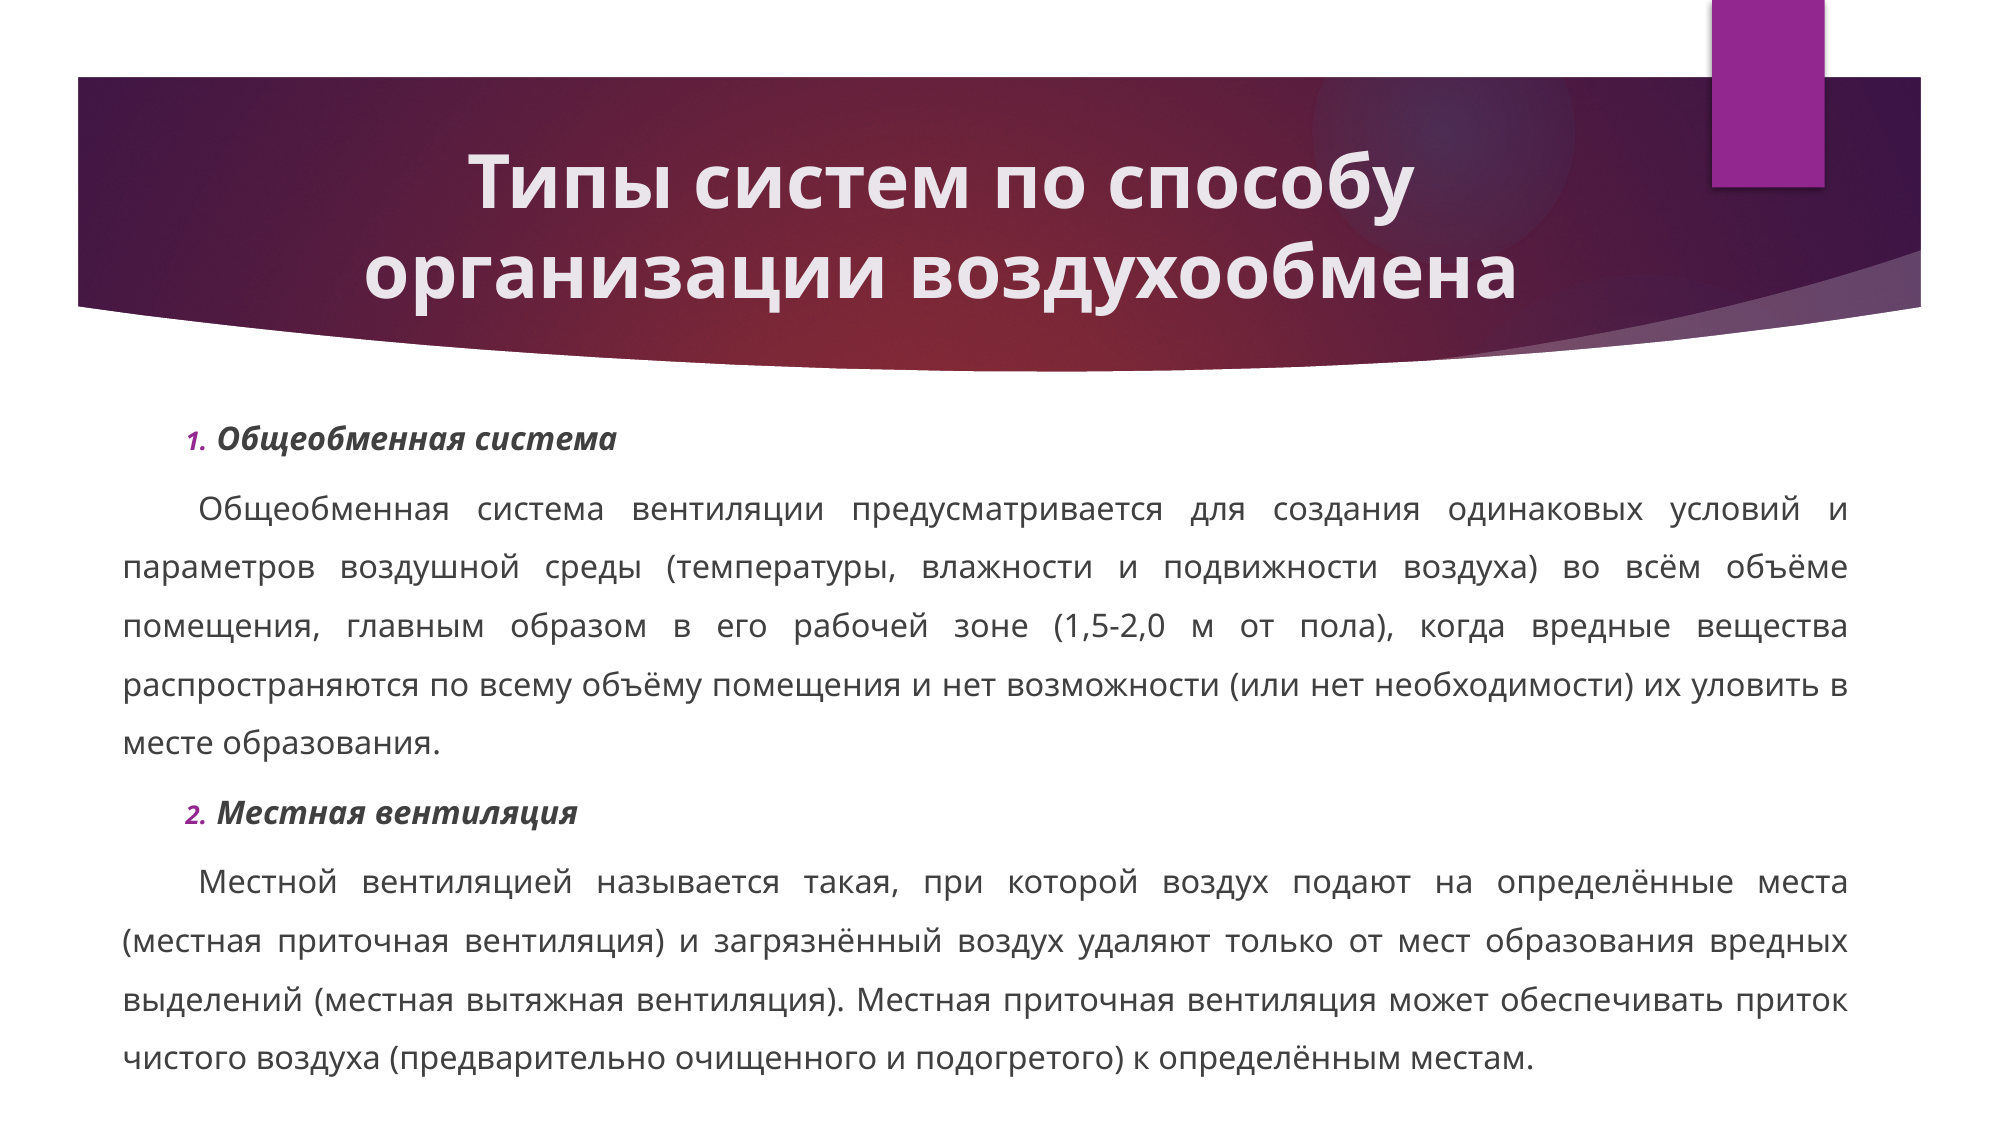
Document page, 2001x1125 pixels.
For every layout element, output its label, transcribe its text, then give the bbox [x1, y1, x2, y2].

list Общеобменная система Общеобменная система вентиляции предусматривается для создания одинаковых условий и параметров воздушной среды (температуры, влажности и подвижности воздуха) во всём объёме помещения, главным образом в его рабочей зоне (1,5-2,0 м от пола), когда вредные вещества распространяются по всему объёму помещения и нет возможности (или нет необходимости) их уловить в месте образования. Местная вентиляция Местной вентиляцией называется такая, при которой воздух подают на определённые места (местная приточная вентиляция) и загрязнённый воздух удаляют только от мест образования вредных выделений (местная вытяжная вентиляция). Местная приточная вентиляция может обеспечивать приток чистого воздуха (предварительно очищенного и подогретого) к определённым местам. [107, 391, 1866, 1086]
title Типы систем по способу организации воздухообмена [223, 145, 1661, 302]
